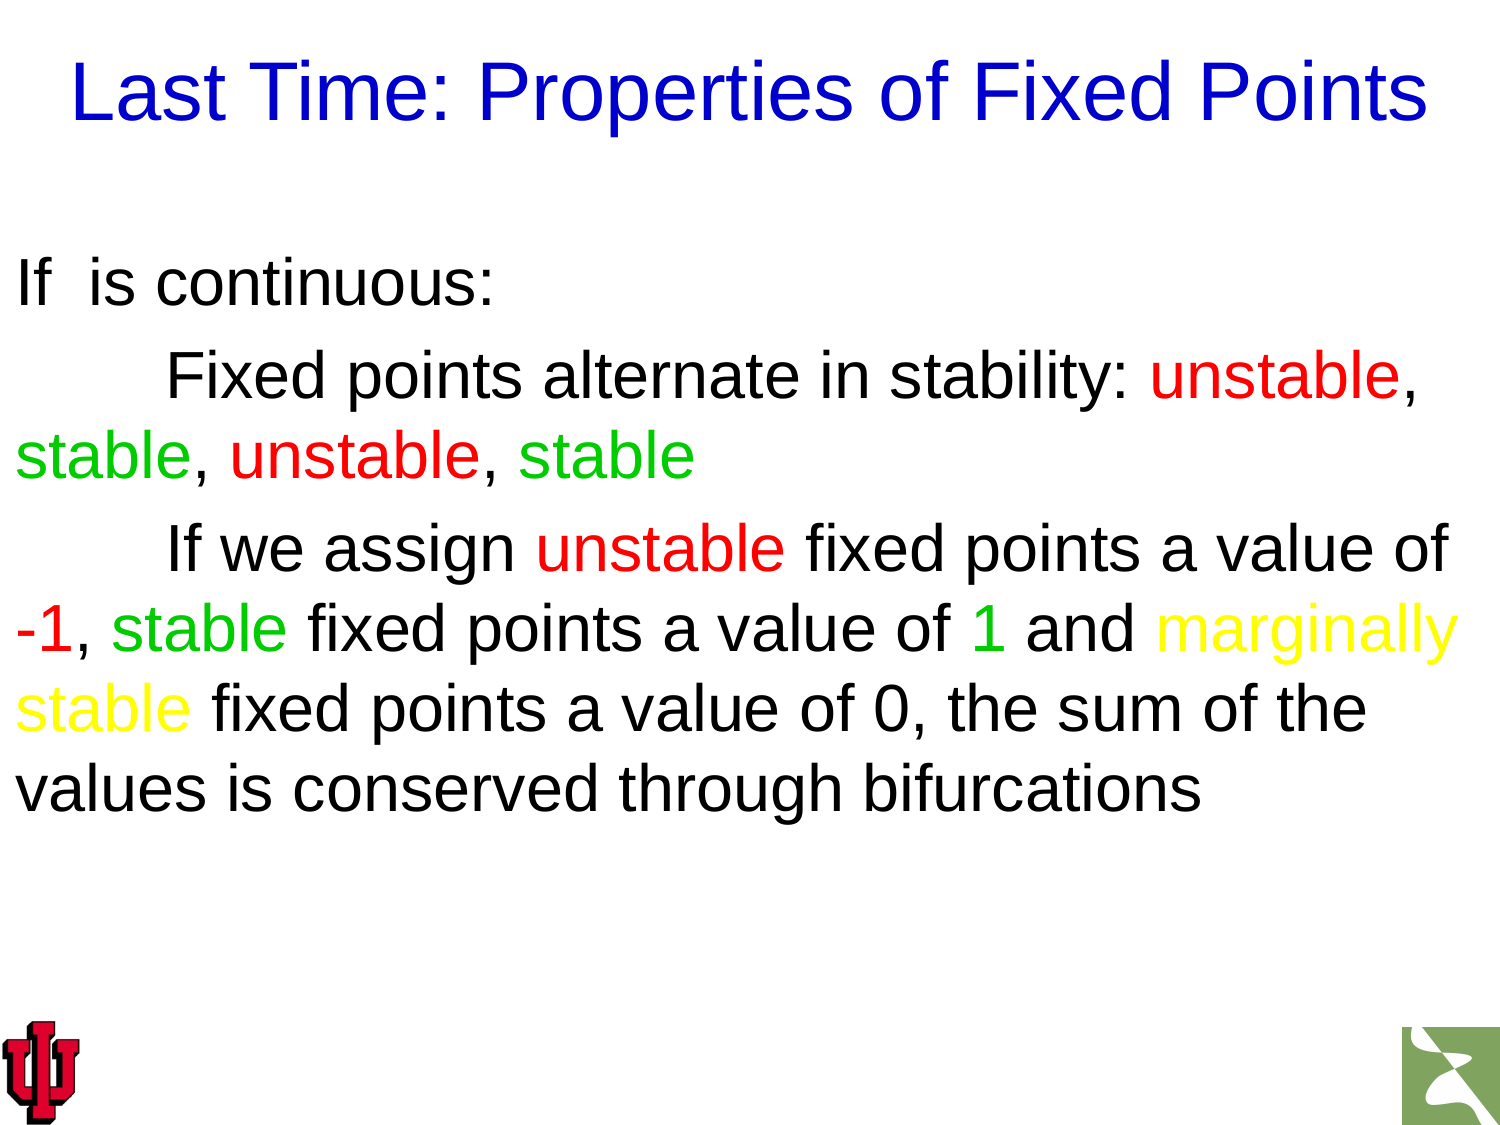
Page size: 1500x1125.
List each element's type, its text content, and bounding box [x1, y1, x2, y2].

picture [0, 1020, 80, 1125]
title Last Time: Properties of Fixed Points [0, 24, 1500, 150]
picture [1402, 1027, 1500, 1125]
